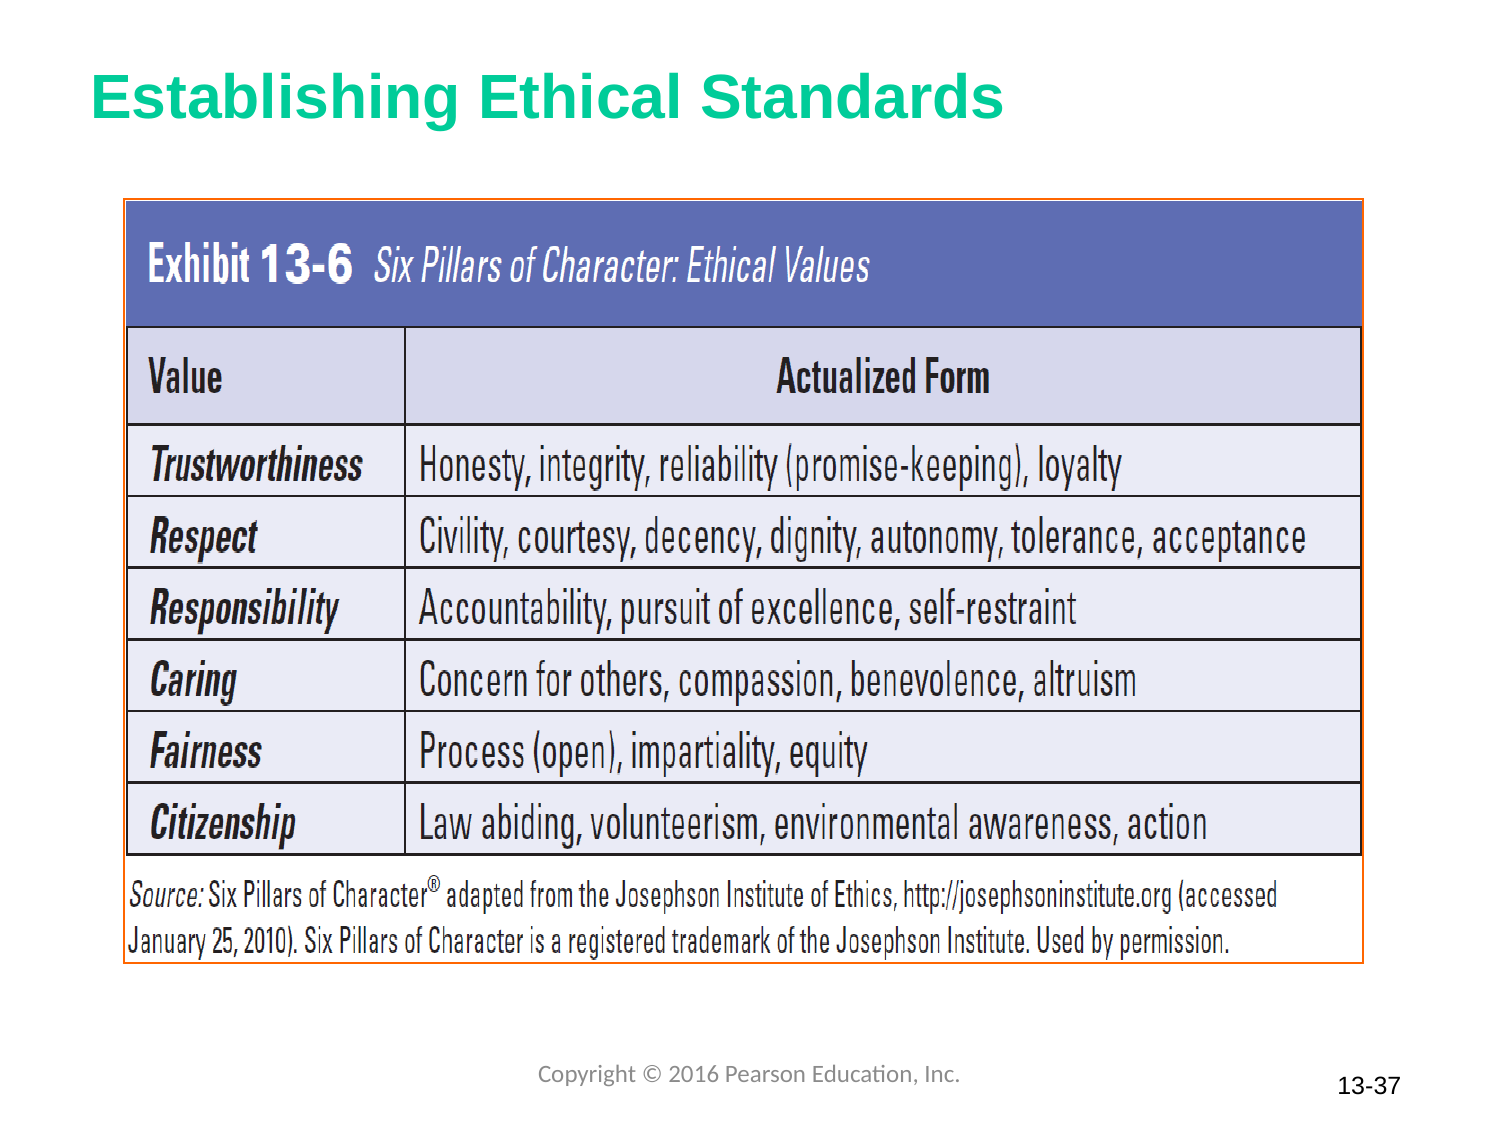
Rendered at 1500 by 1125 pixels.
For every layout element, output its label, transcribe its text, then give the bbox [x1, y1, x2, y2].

title Establishing Ethical Standards [75, 0, 1425, 188]
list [124, 199, 1363, 963]
footer Copyright © 2016 Pearson Education, Inc. [512, 1042, 988, 1103]
